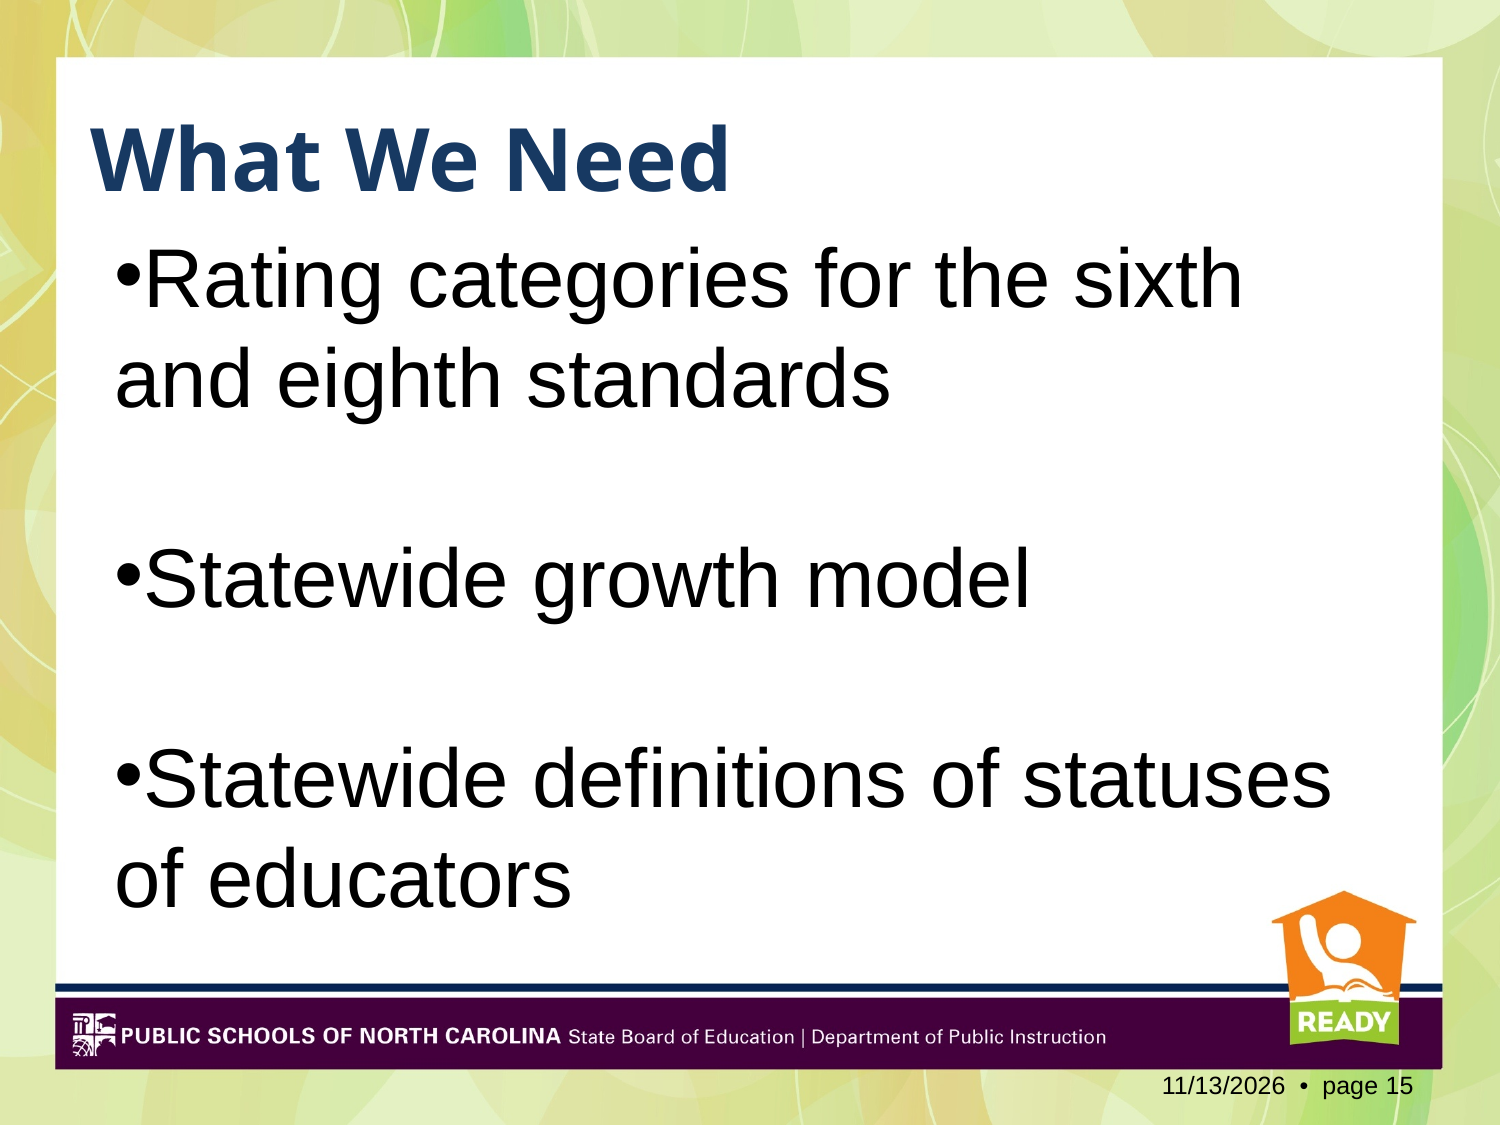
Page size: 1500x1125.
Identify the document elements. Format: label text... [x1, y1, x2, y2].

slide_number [1147, 1062, 1460, 1122]
picture [0, 0, 1500, 1125]
title What We Need [75, 87, 1400, 225]
text_box Rating categories for the sixth and eighth standards Statewide growth model Statewide definitions of statuses of educators [99, 156, 1413, 1032]
